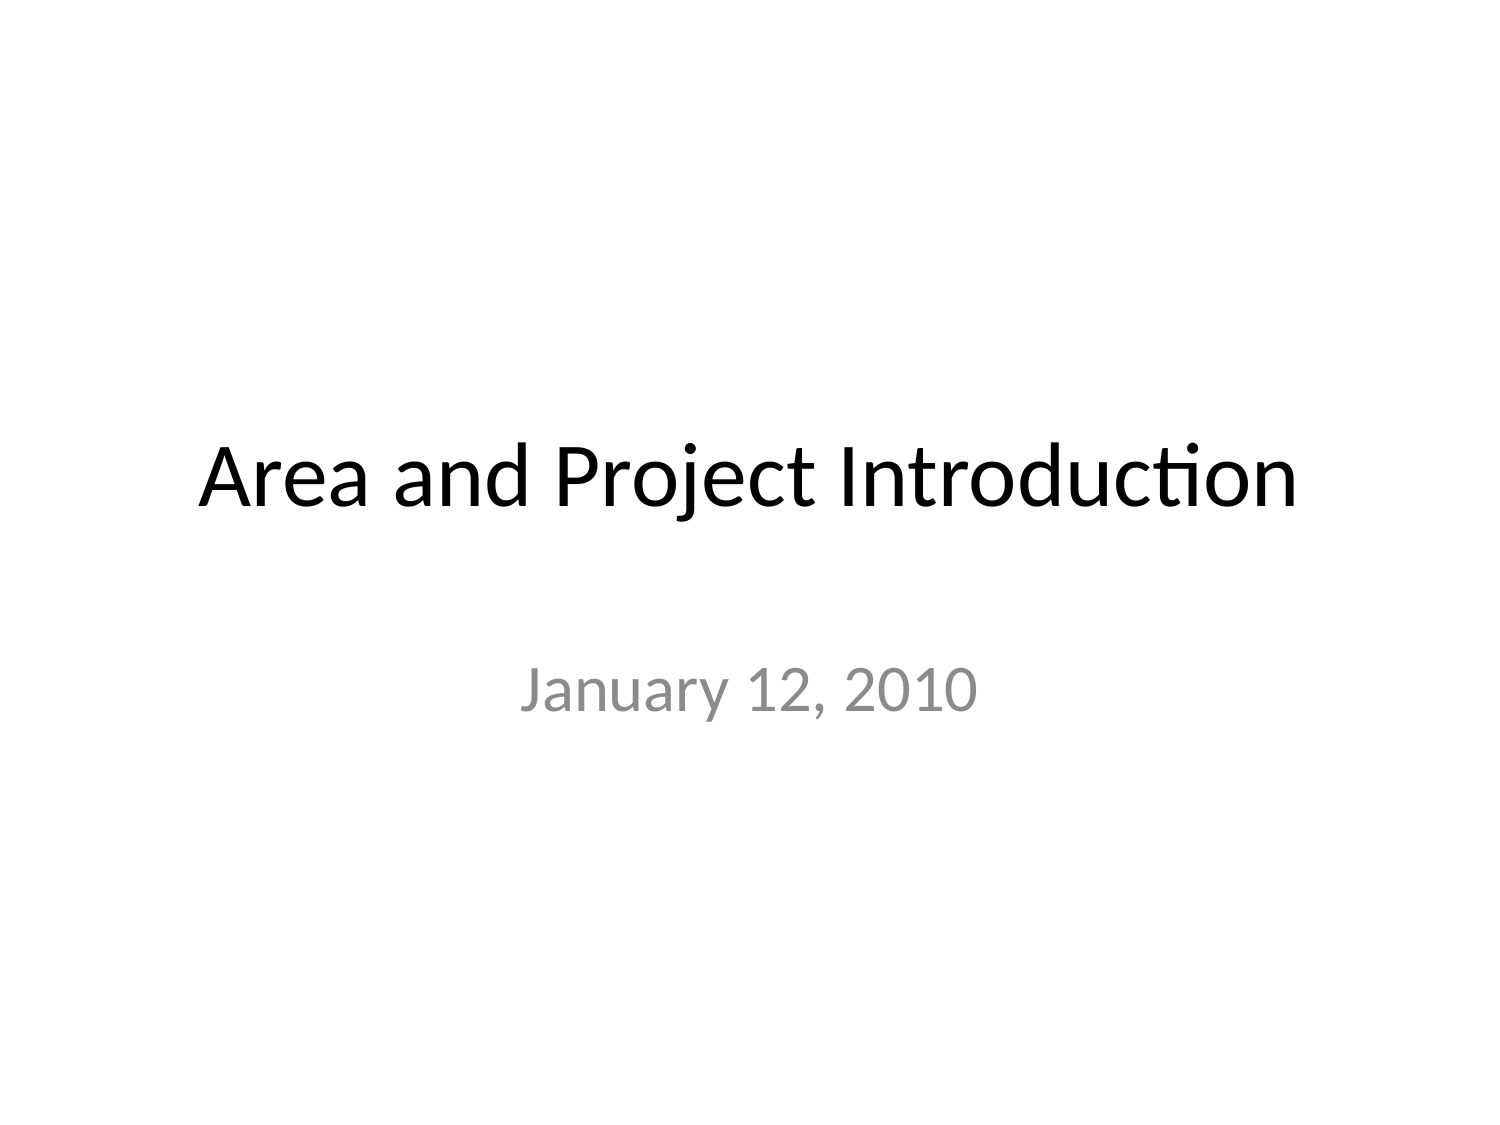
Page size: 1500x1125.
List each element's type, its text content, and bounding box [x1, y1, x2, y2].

subtitle January 12, 2010 [225, 637, 1275, 925]
title Area and Project Introduction [112, 349, 1388, 591]
